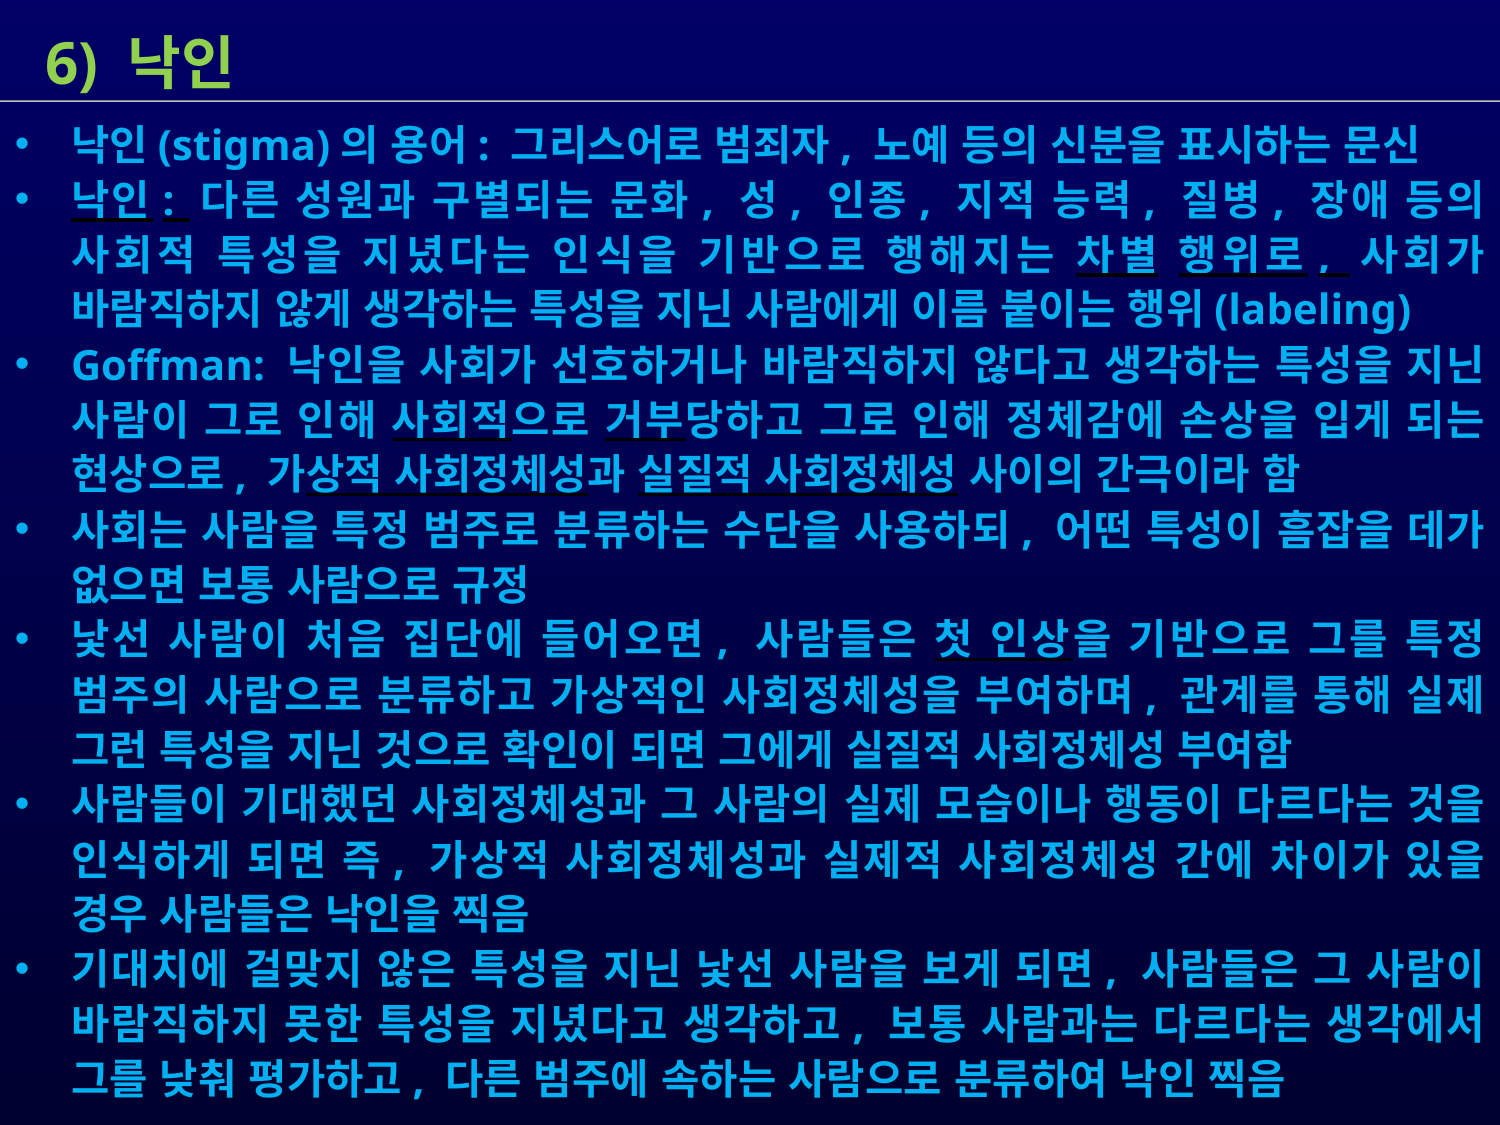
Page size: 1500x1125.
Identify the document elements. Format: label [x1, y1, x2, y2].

text_box [0, 18, 1500, 1115]
